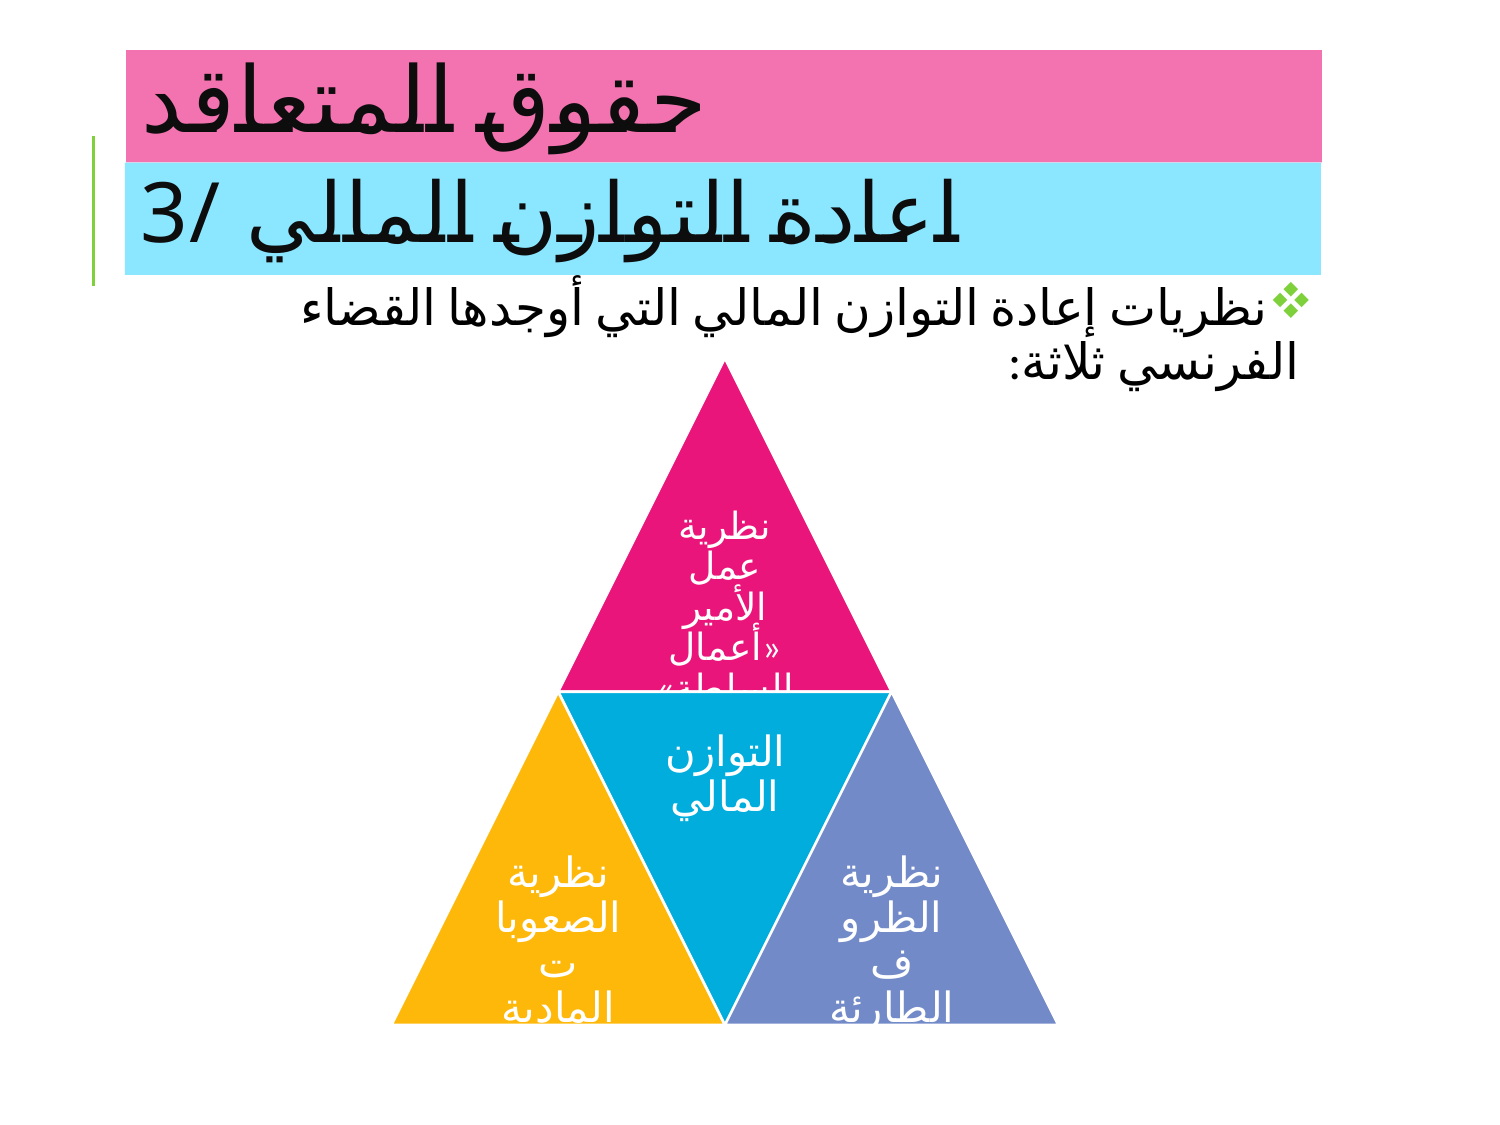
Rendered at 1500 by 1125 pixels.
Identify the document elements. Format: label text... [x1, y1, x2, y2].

title حقوق المتعاقد [126, 50, 1322, 163]
list نظريات إعادة التوازن المالي التي أوجدها القضاء الفرنسي ثلاثة: [126, 275, 1322, 1035]
text_box 3/ اعادة التوازن المالي [124, 162, 1321, 275]
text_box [224, 358, 1226, 1026]
